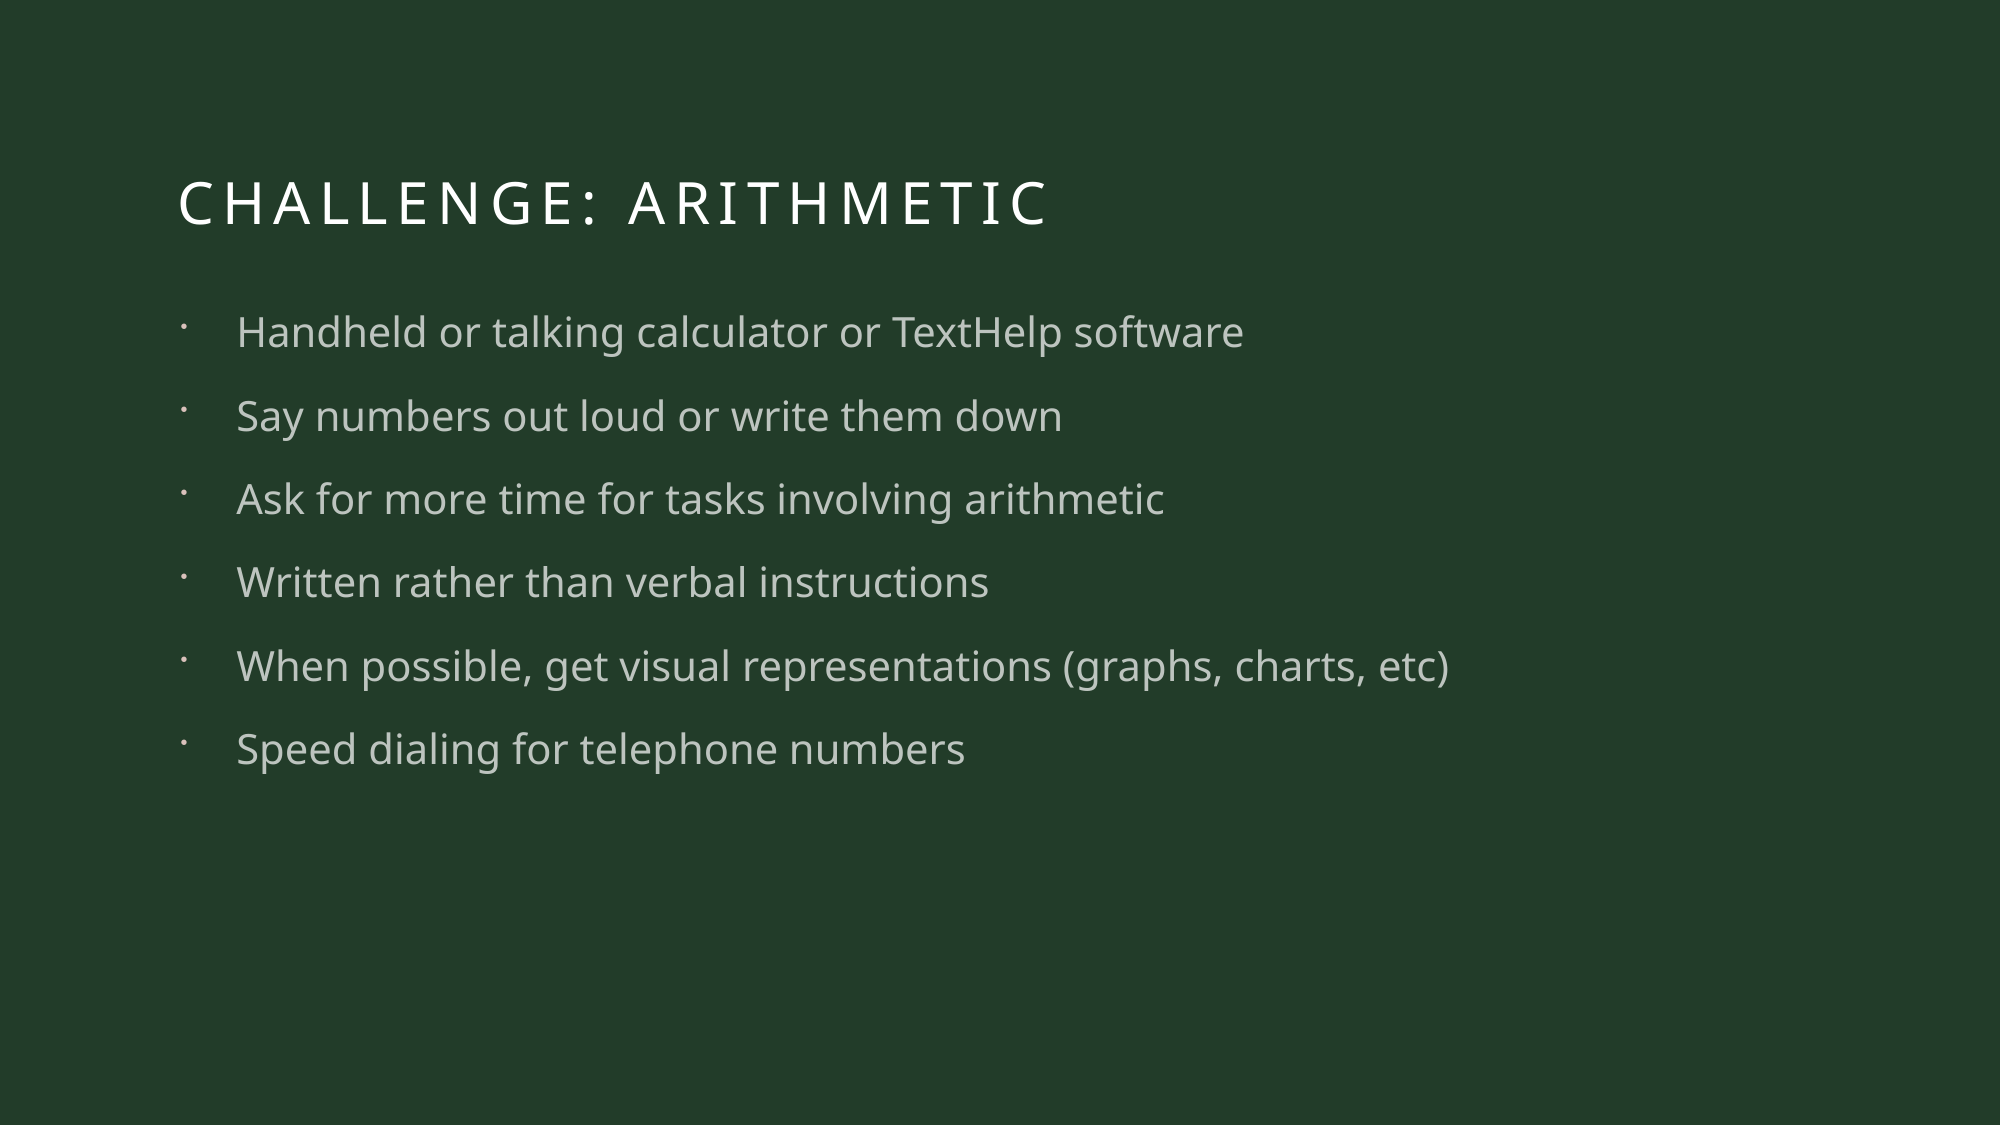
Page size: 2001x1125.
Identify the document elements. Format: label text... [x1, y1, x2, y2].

list Handheld or talking calculator or TextHelp software Say numbers out loud or write them down Ask for more time for tasks involving arithmetic Written rather than verbal instructions When possible, get visual representations (graphs, charts, etc) Speed dialing for telephone numbers [177, 293, 1822, 947]
title Challenge: Arithmetic [177, 165, 1822, 274]
